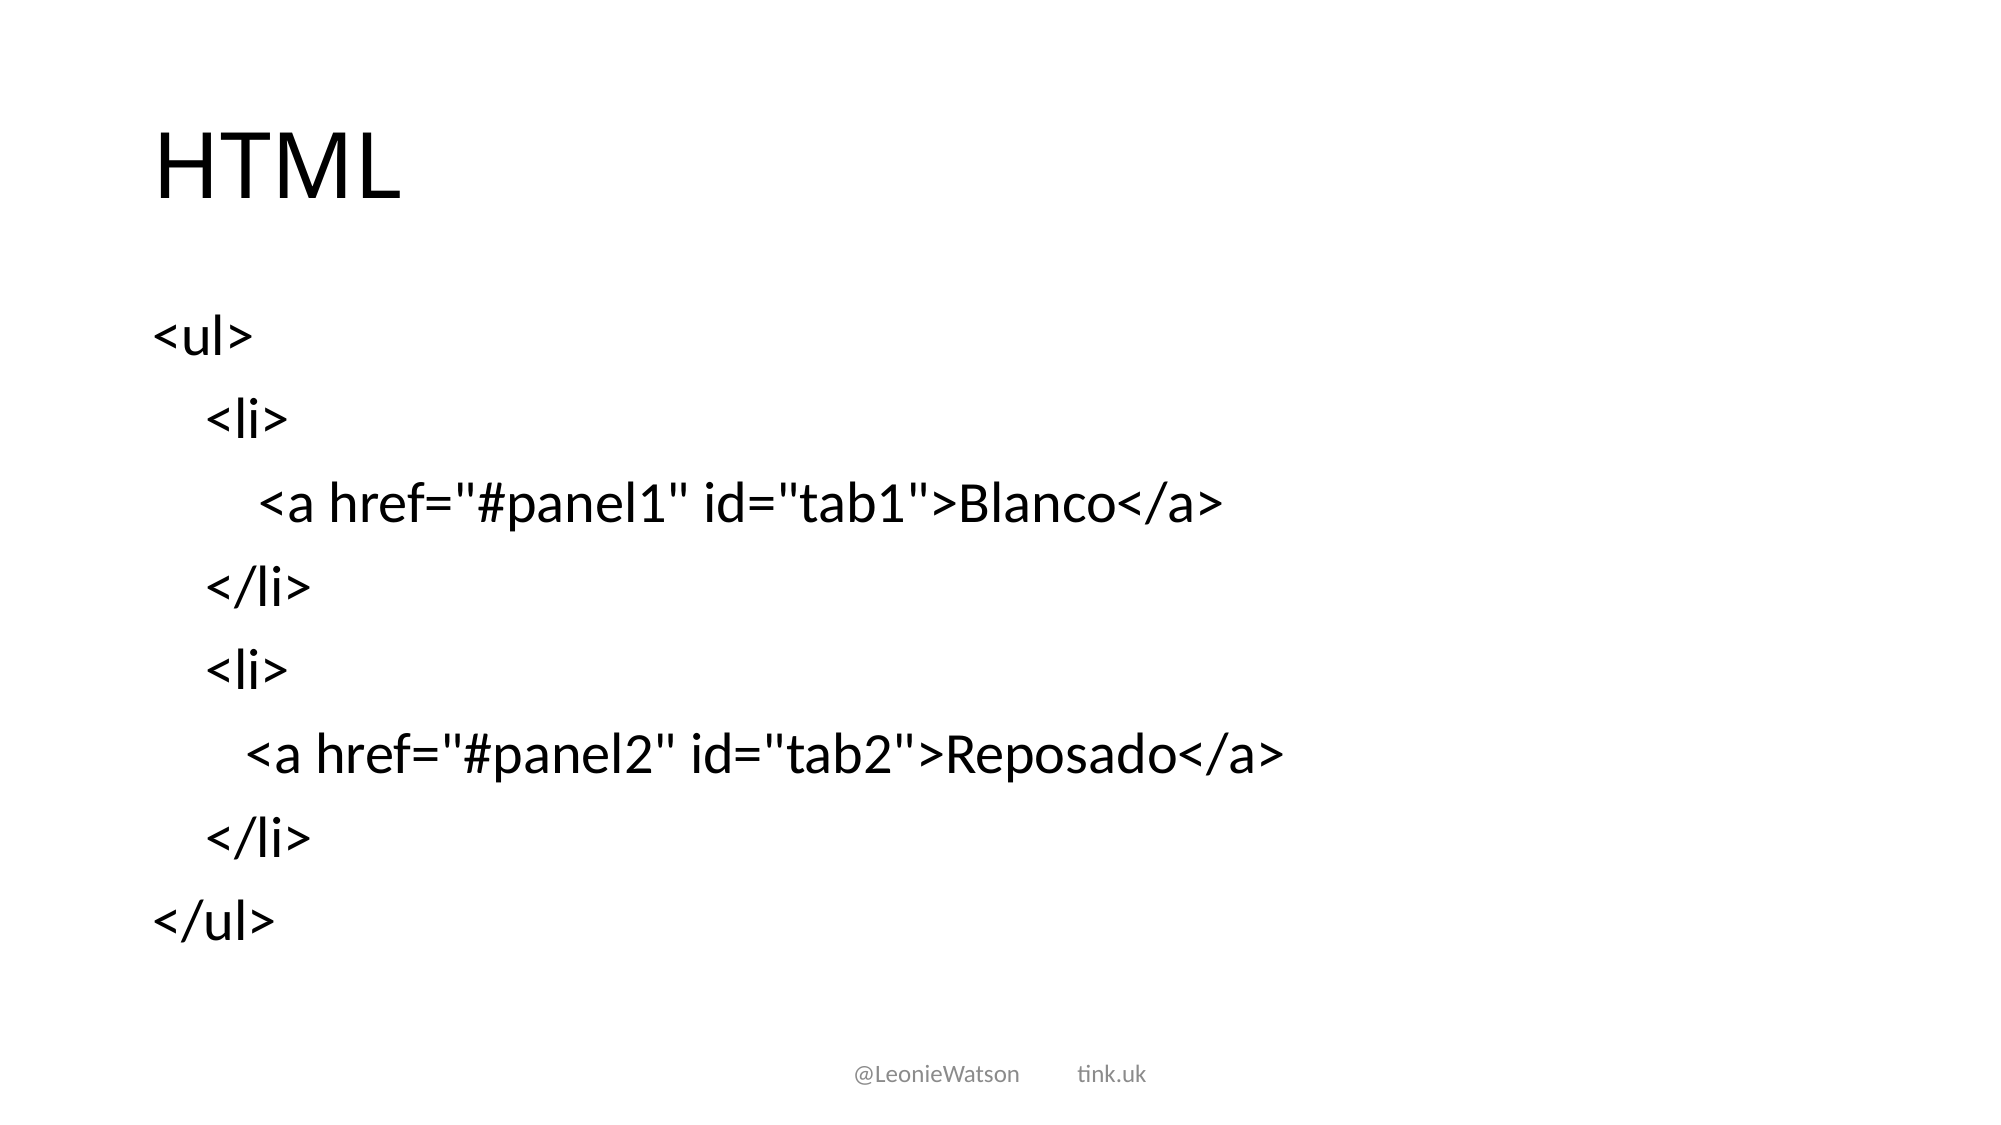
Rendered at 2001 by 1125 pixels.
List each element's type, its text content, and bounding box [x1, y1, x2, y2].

title HTML [137, 59, 1863, 278]
footer @LeonieWatson tink.uk [662, 1042, 1338, 1103]
list <ul> <li> <a href="#panel1" id="tab1">Blanco</a> </li> <li> <a href="#panel2" id="tab2">Reposado</a> </li> </ul> [137, 297, 1863, 1012]
